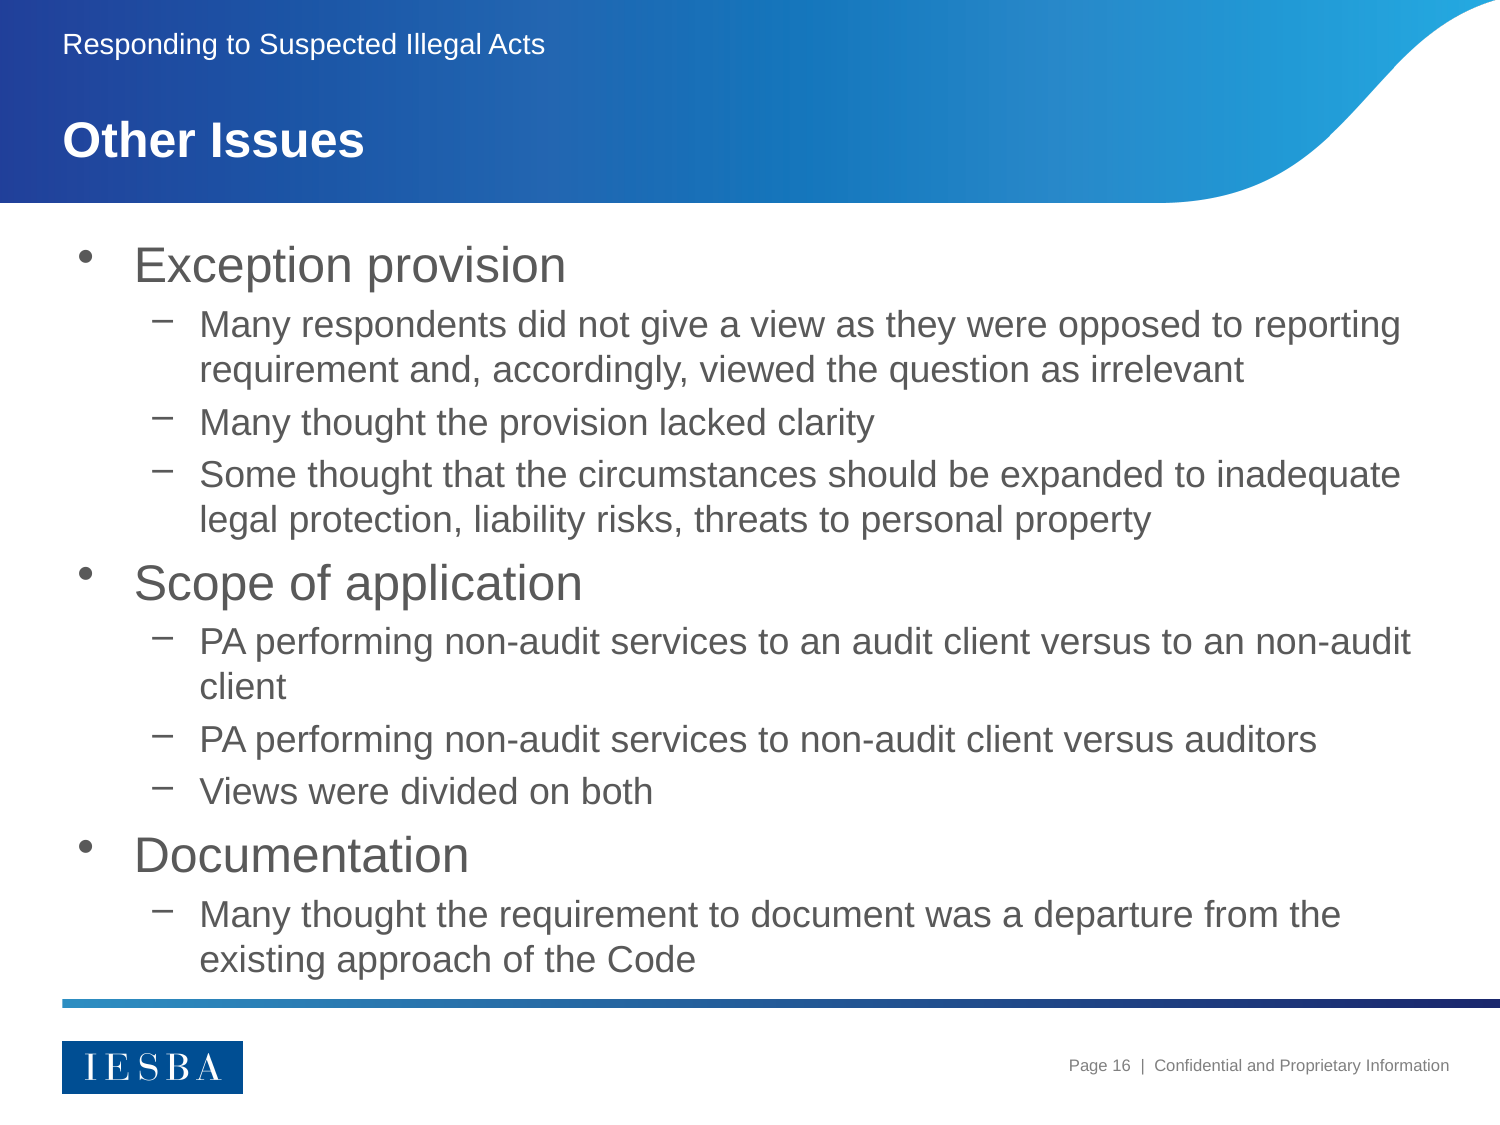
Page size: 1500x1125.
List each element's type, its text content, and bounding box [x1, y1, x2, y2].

picture [0, 0, 1497, 203]
list Exception provision Many respondents did not give a view as they were opposed to reporting requirement and, accordingly, viewed the question as irrelevant Many thought the provision lacked clarity Some thought that the circumstances should be expanded to inadequate legal protection, liability risks, threats to personal property Scope of application PA performing non-audit services to an audit client versus to an non-audit client PA performing non-audit services to non-audit client versus auditors Views were divided on both Documentation Many thought the requirement to document was a departure from the existing approach of the Code [62, 224, 1450, 1000]
title Other Issues [62, 87, 1300, 188]
picture [62, 1041, 243, 1094]
subtitle Responding to Suspected Illegal Acts [62, 24, 663, 63]
